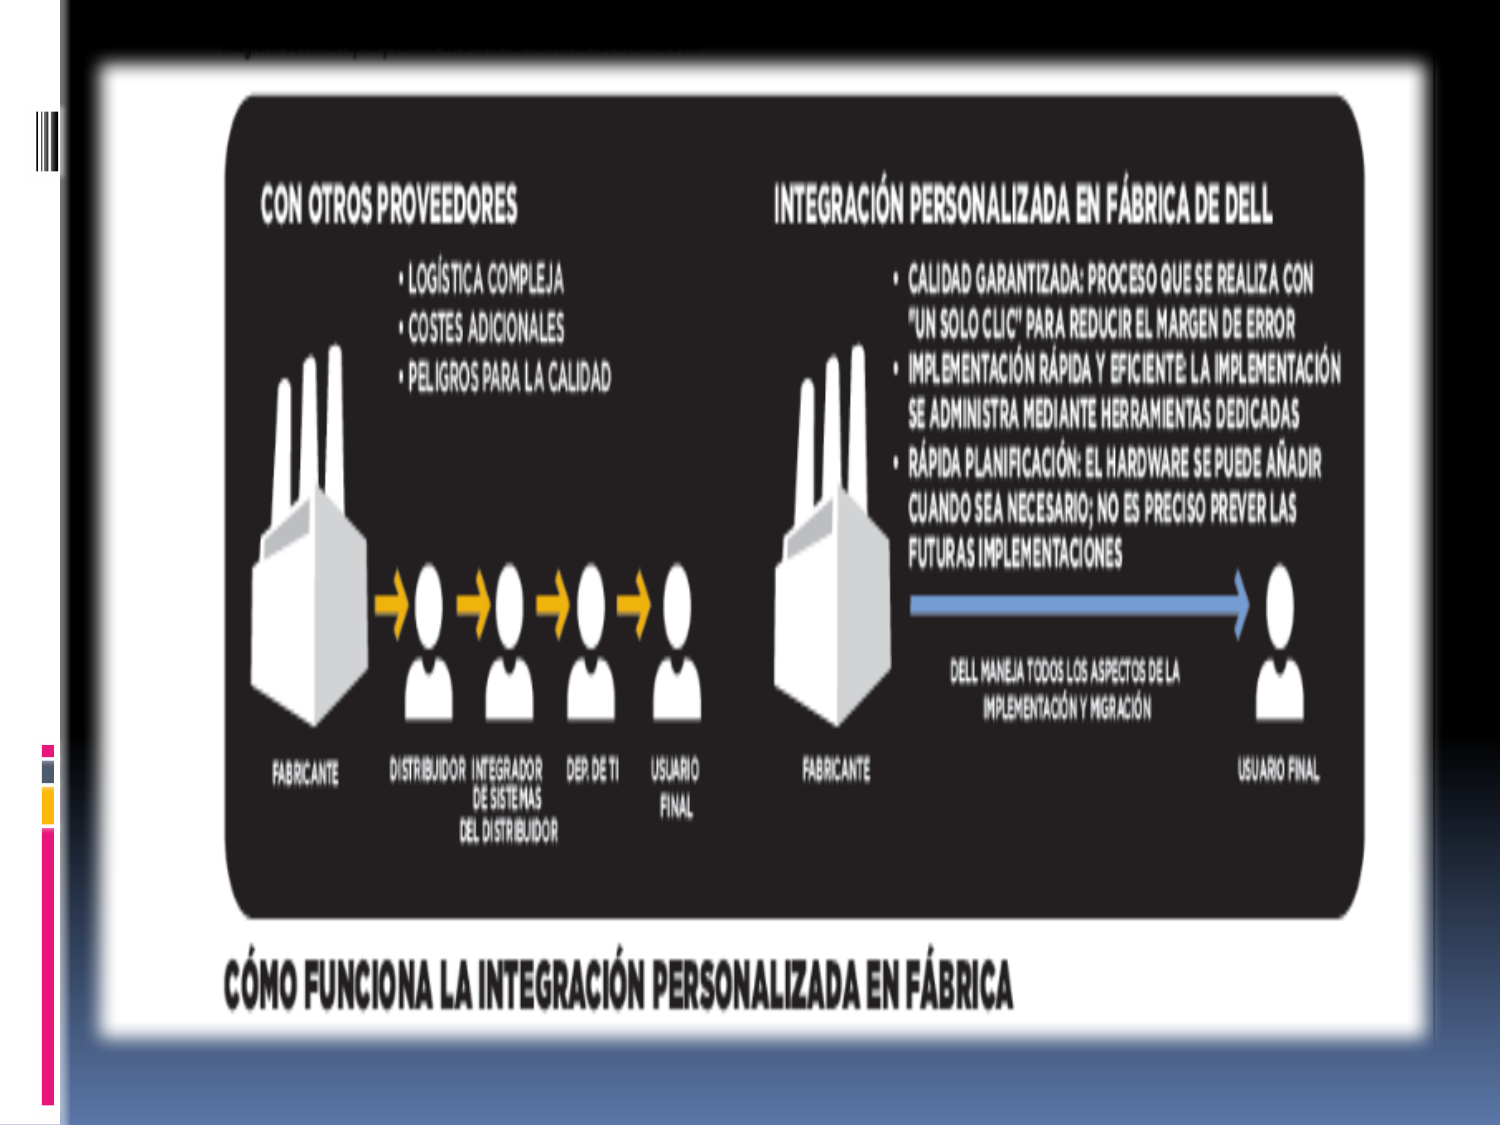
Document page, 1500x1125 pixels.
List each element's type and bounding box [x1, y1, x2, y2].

picture [81, 46, 1442, 1056]
